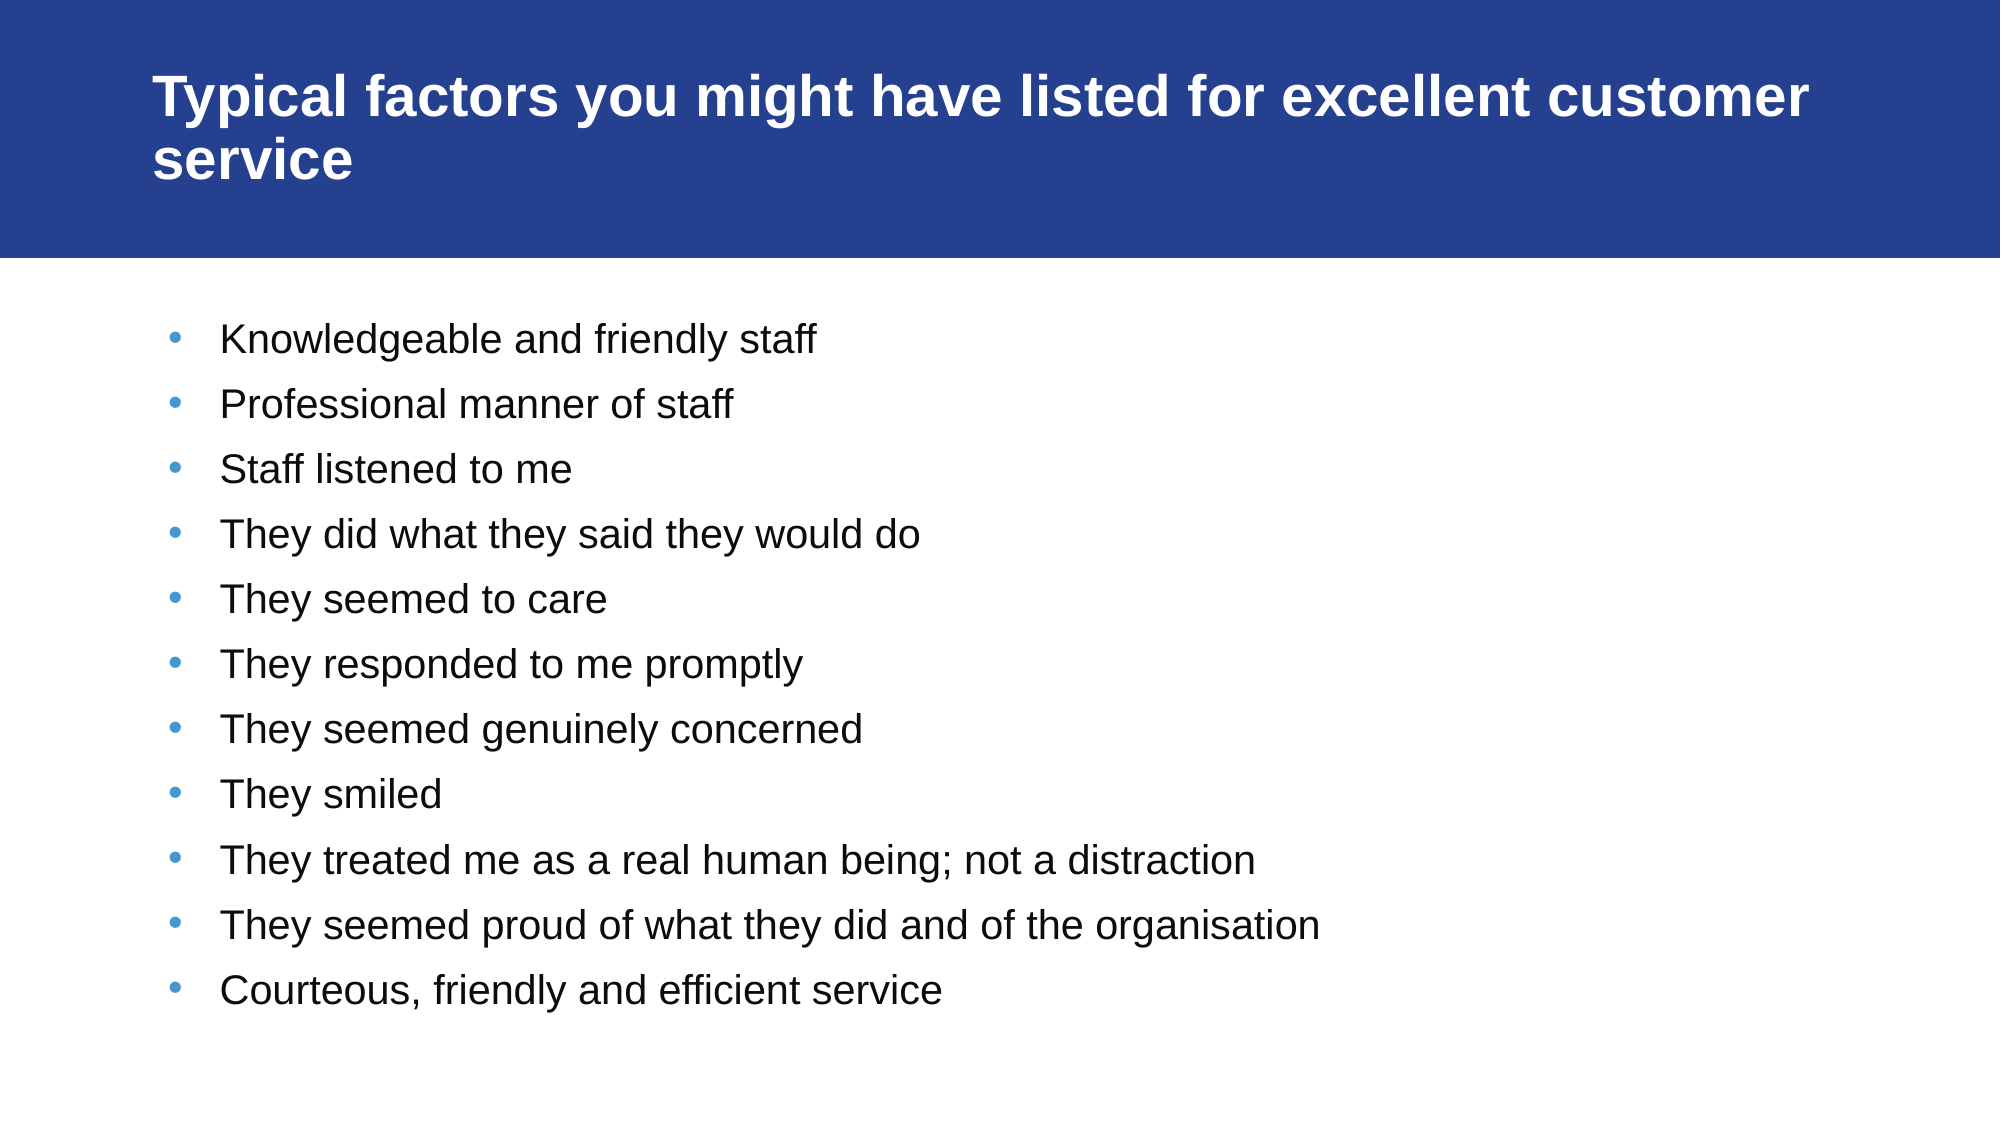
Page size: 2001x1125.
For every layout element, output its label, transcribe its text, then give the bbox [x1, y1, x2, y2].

title Typical factors you might have listed for excellent customer service [137, 20, 1863, 238]
list Knowledgeable and friendly staff Professional manner of staff Staff listened to me They did what they said they would do They seemed to care They responded to me promptly They seemed genuinely concerned They smiled They treated me as a real human being; not a distraction They seemed proud of what they did and of the organisation Courteous, friendly and efficient service [137, 299, 1863, 1025]
